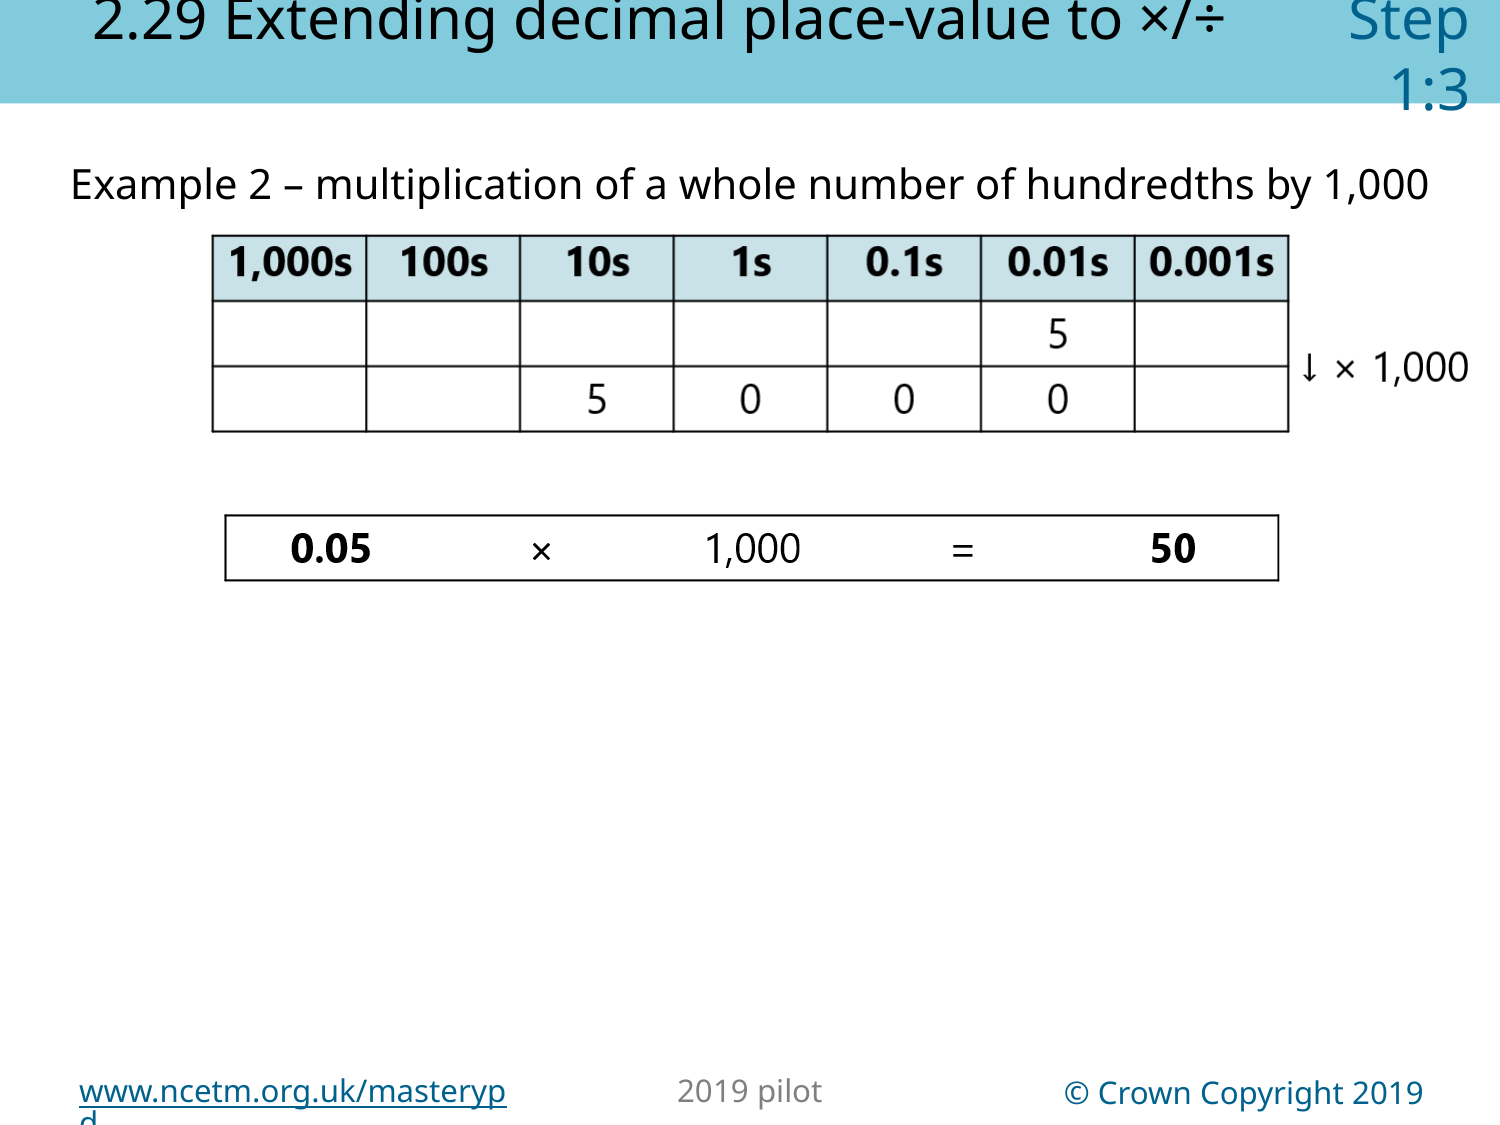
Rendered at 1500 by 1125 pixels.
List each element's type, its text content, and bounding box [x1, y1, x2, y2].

list 2.29 Extending decimal place-value to ×/÷ Step 1:3 [0, 0, 1500, 104]
picture [224, 509, 1280, 600]
picture [41, 221, 1485, 449]
text_box Example 2 – multiplication of a whole number of hundredths by 1,000 [55, 150, 1445, 216]
